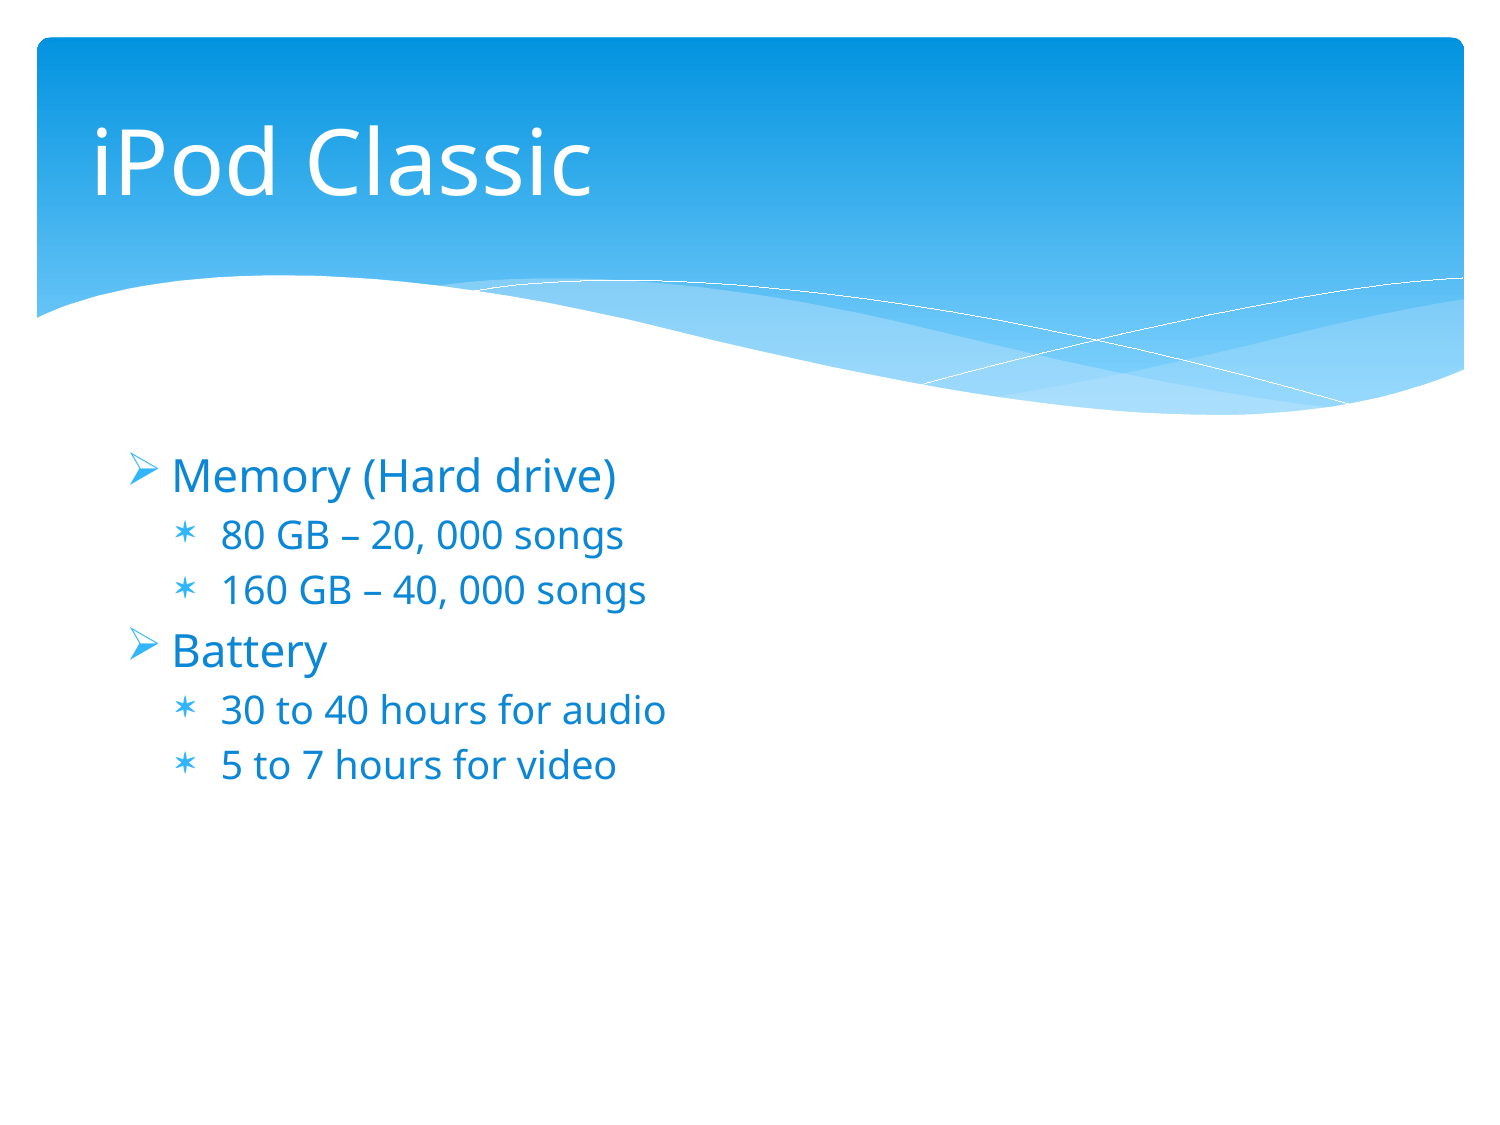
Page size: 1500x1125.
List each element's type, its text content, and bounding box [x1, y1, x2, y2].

title iPod Classic [75, 55, 1425, 261]
list Memory (Hard drive) 80 GB – 20, 000 songs 160 GB – 40, 000 songs Battery 30 to 40 hours for audio 5 to 7 hours for video [111, 439, 738, 1005]
